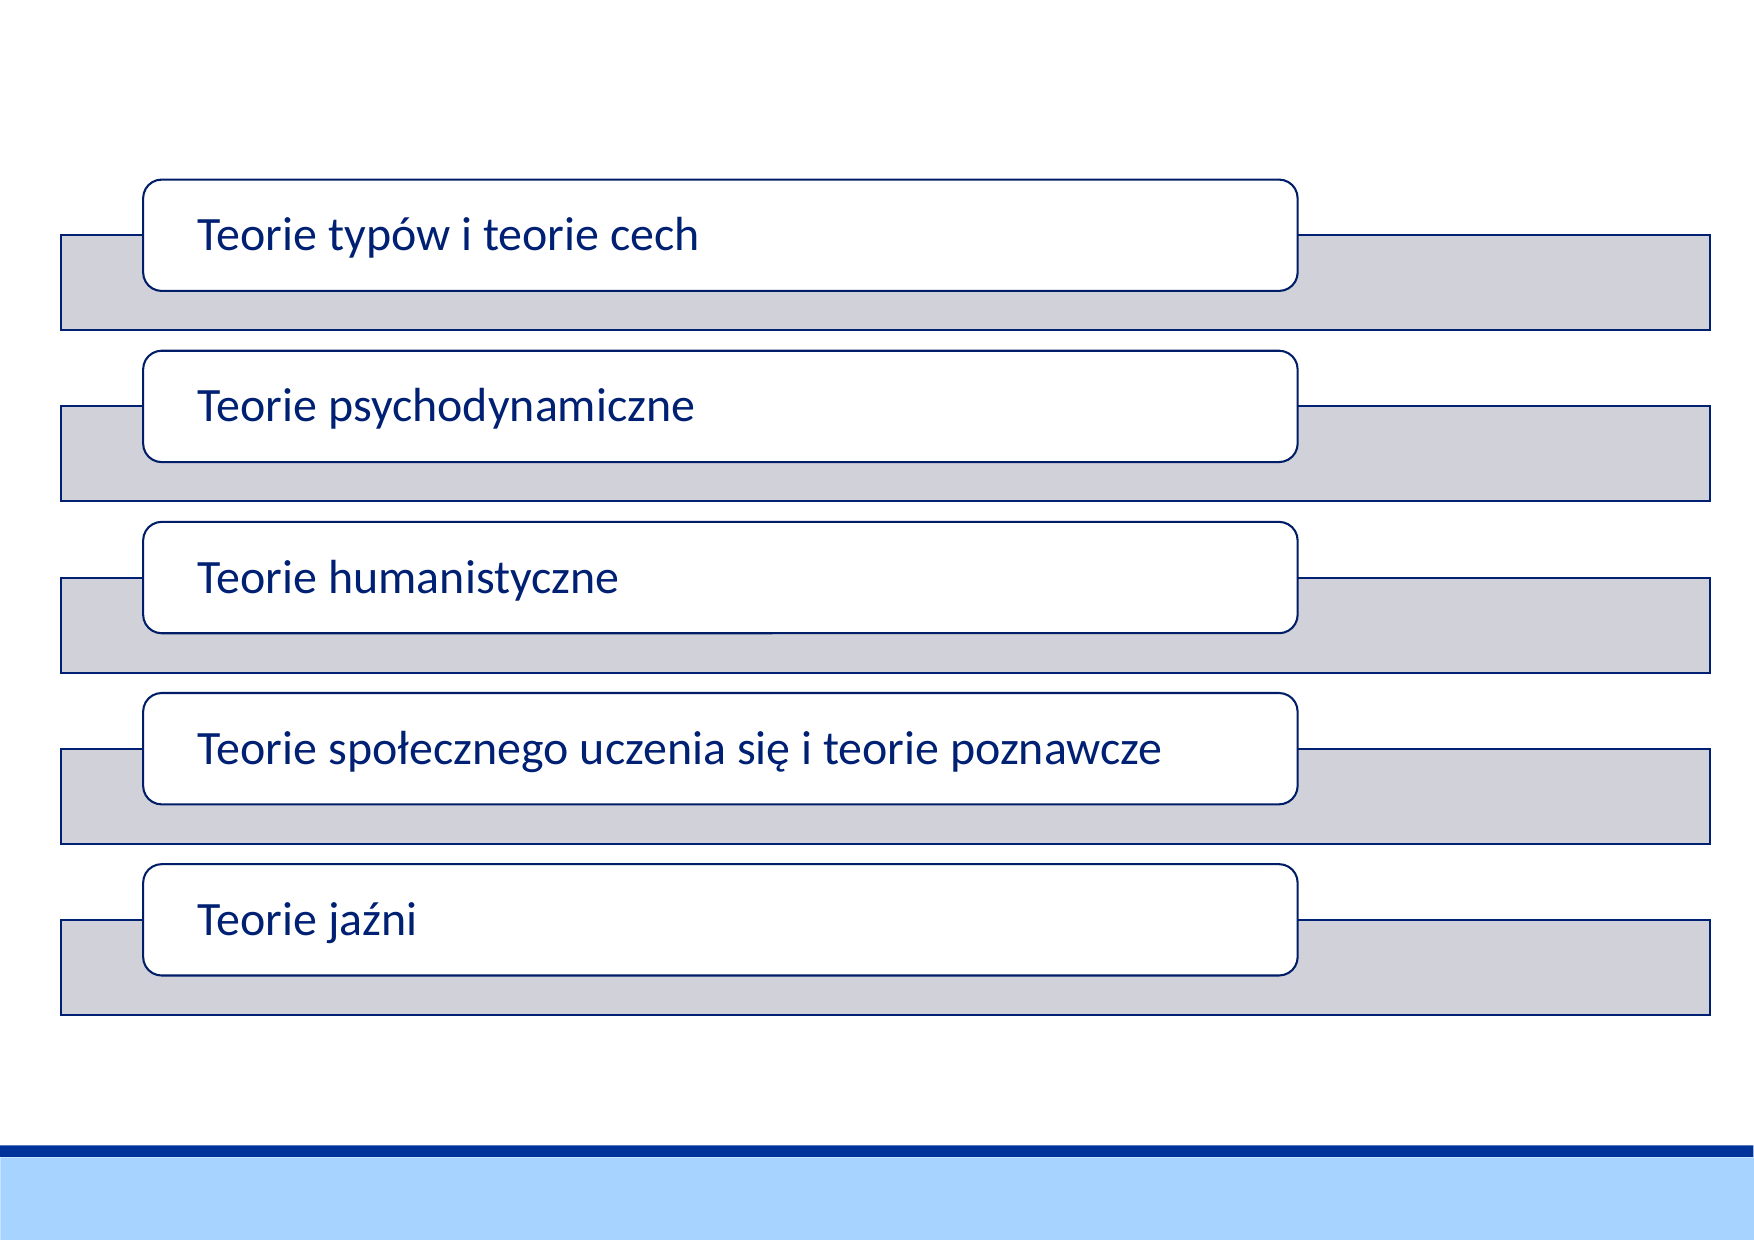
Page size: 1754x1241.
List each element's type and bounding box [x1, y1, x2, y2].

text_box [60, 163, 1711, 1031]
